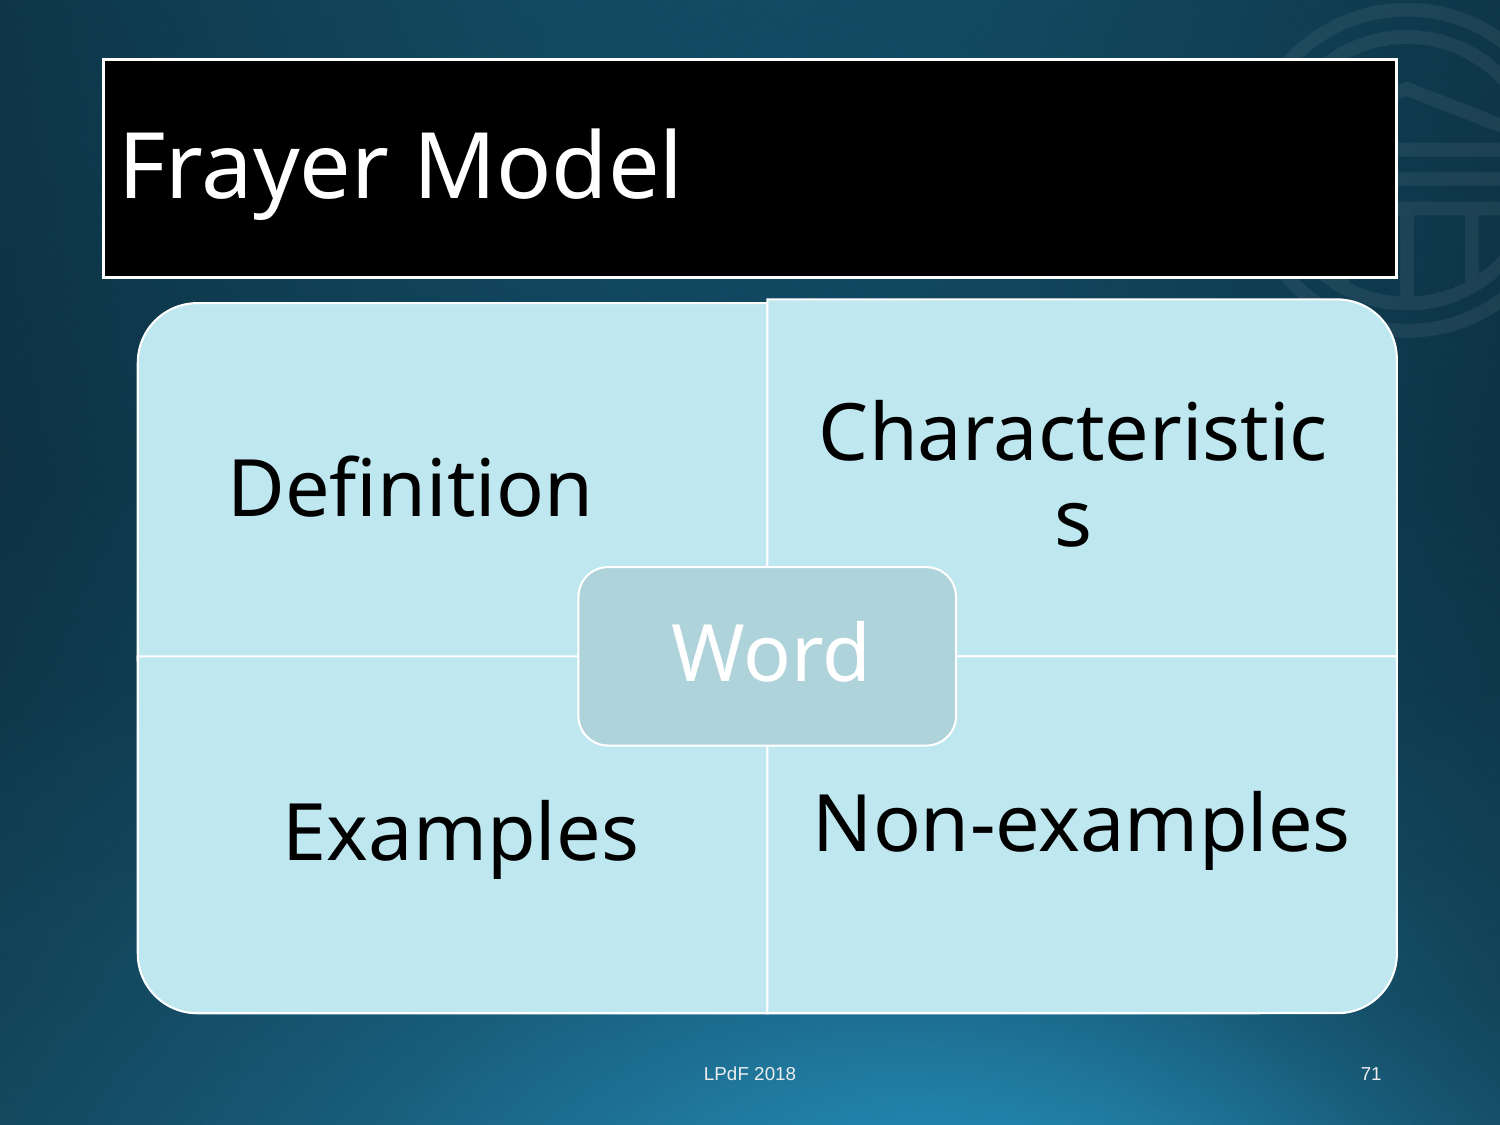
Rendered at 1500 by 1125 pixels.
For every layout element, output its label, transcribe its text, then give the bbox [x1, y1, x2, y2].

footer LPdF 2018 [496, 1042, 1004, 1103]
picture [0, 0, 1500, 1125]
title Frayer Model [102, 58, 1398, 279]
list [137, 299, 1397, 1014]
slide_number 71 [1059, 1042, 1397, 1103]
